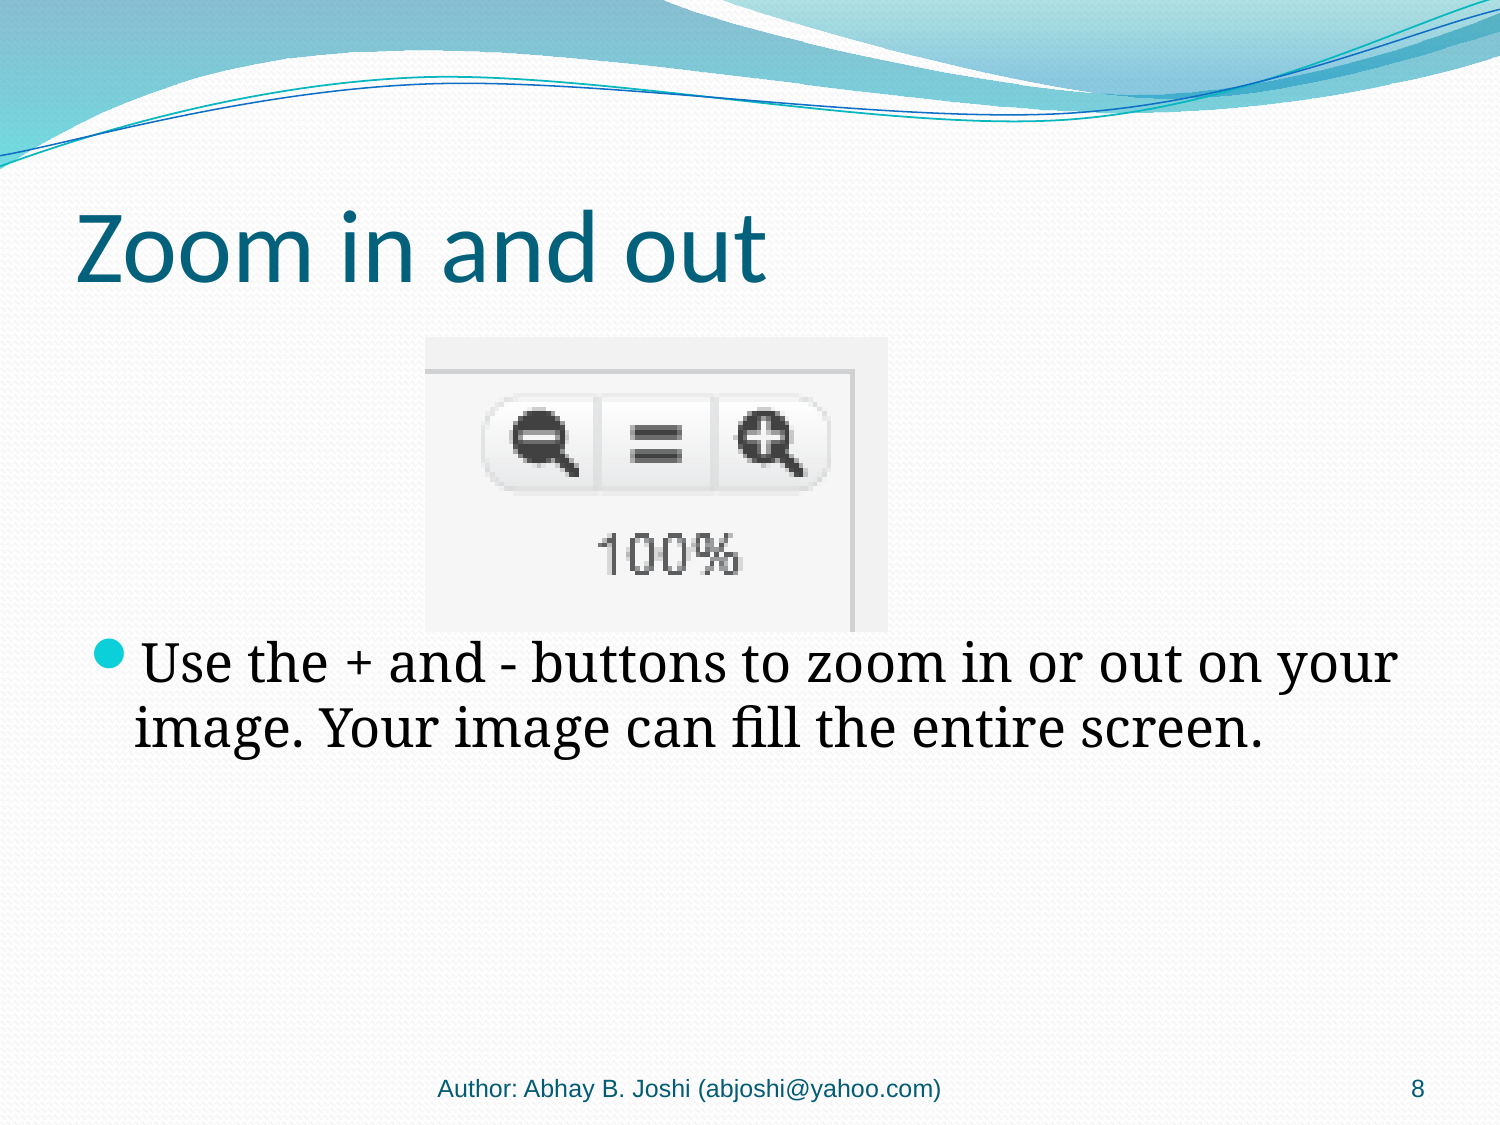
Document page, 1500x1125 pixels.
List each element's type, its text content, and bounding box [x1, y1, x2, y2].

picture [424, 337, 888, 632]
slide_number 8 [1299, 1042, 1425, 1103]
title Zoom in and out [75, 115, 1425, 303]
footer Author: Abhay B. Joshi (abjoshi@yahoo.com) [437, 1042, 988, 1103]
list Use the + and - buttons to zoom in or out on your image. Your image can fill the entire screen. [75, 317, 1425, 1038]
